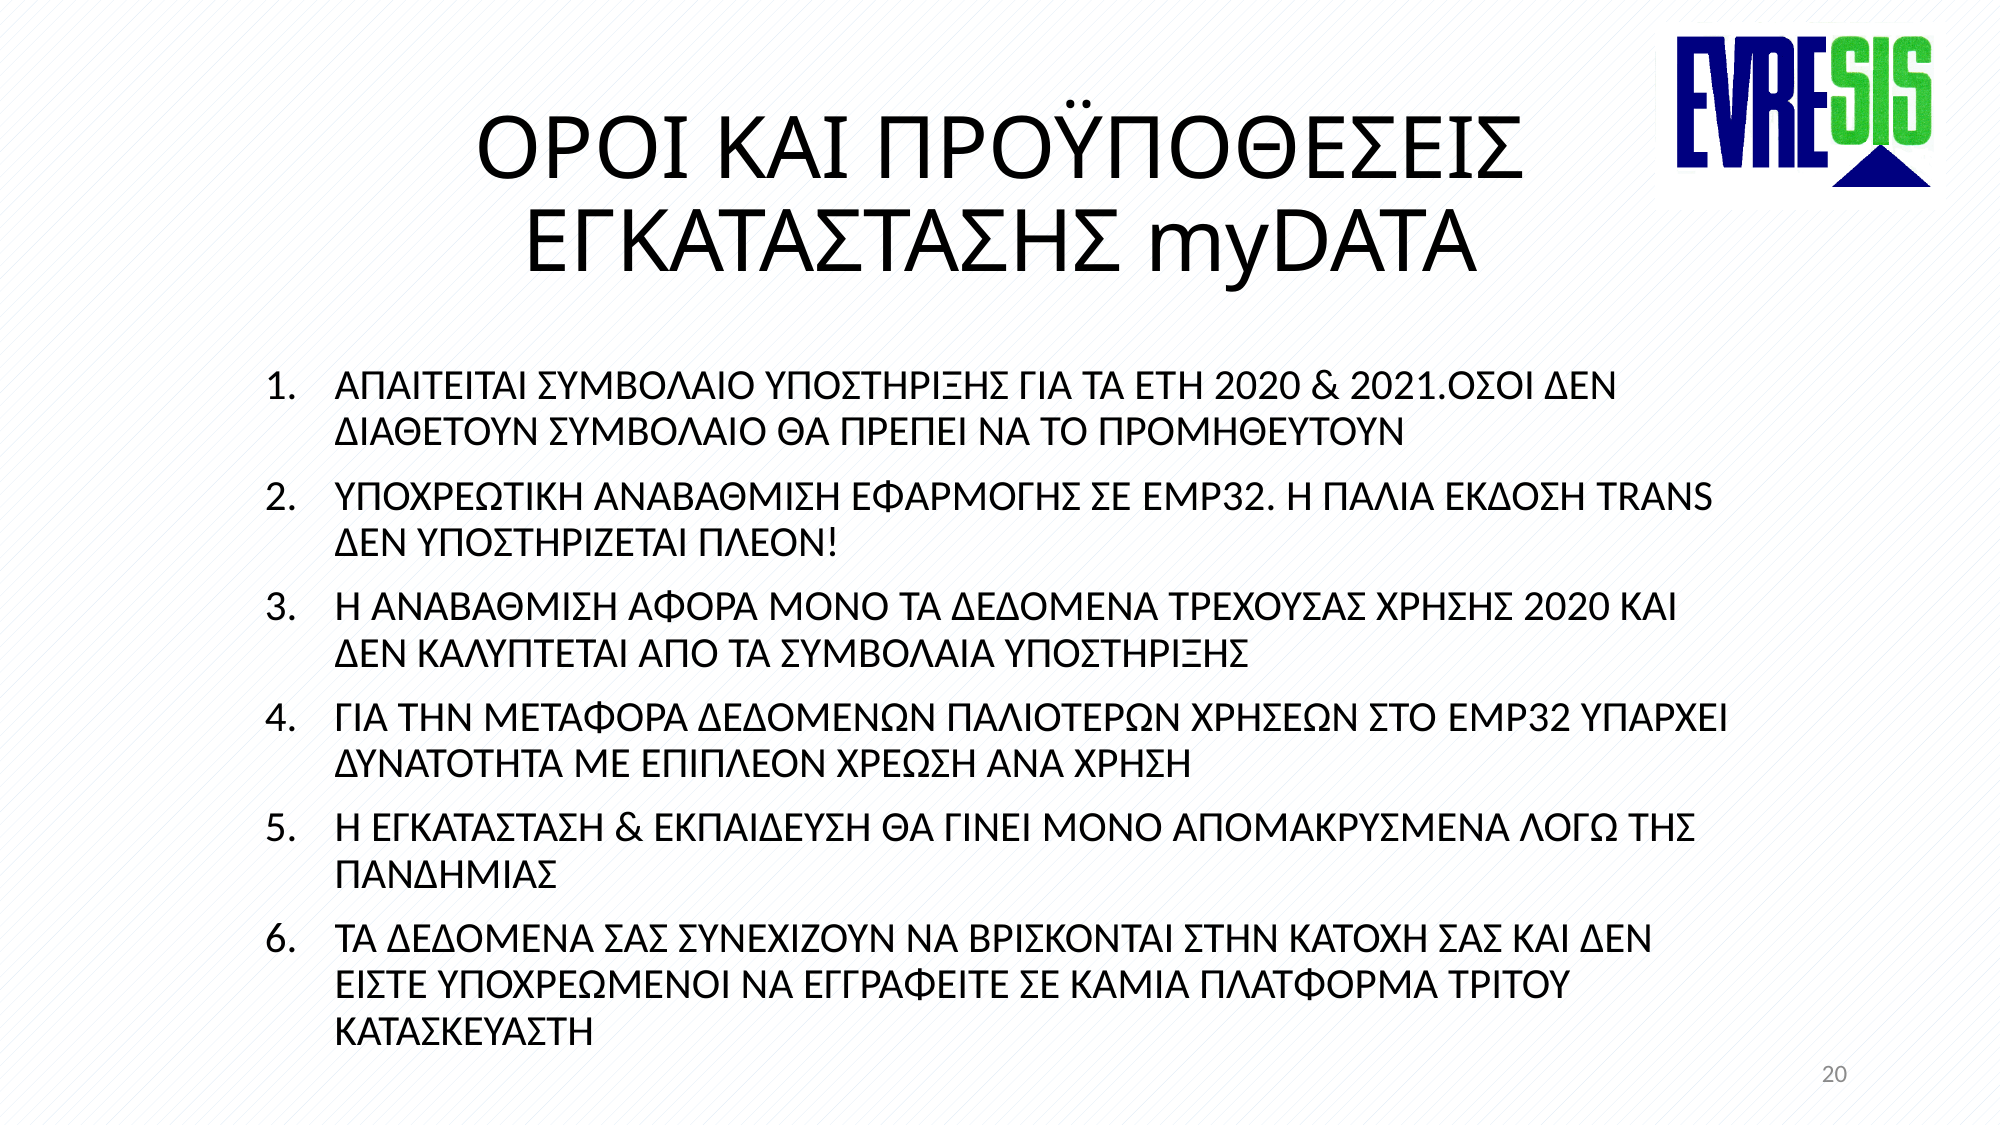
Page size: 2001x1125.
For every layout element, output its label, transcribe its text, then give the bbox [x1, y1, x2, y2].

title ΟΡΟΙ ΚΑΙ ΠΡΟΫΠΟΘΕΣΕΙΣ ΕΓΚΑΤΑΣΤΑΣΗΣ myDATA [249, 91, 1750, 298]
slide_number 20 [1412, 1042, 1863, 1103]
picture [1655, 22, 1946, 210]
subtitle ΑΠΑΙΤΕΙΤΑΙ ΣΥΜΒΟΛΑΙΟ ΥΠΟΣΤΗΡΙΞΗΣ ΓΙΑ ΤΑ ΕΤH 2020 & 2021.ΟΣΟΙ ΔΕΝ ΔΙΑΘΕΤΟΥΝ ΣΥΜΒΟΛΑΙO ΘΑ ΠΡΕΠΕΙ ΝΑ ΤΟ ΠΡΟΜΗΘΕΥΤΟΥΝ ΥΠΟΧΡΕΩΤΙΚΗ ΑΝΑΒΑΘΜΙΣΗ ΕΦΑΡΜΟΓΗΣ ΣΕ EMP32. H ΠΑΛΙΑ ΕΚΔΟΣΗ TRANS ΔΕΝ ΥΠΟΣΤΗΡΙΖΕΤΑΙ ΠΛΕΟΝ! Η ΑΝΑΒΑΘΜΙΣΗ ΑΦΟΡΑ ΜΟΝΟ ΤΑ ΔΕΔΟΜΕΝΑ ΤΡΕΧΟΥΣΑΣ ΧΡΗΣΗΣ 2020 ΚΑΙ ΔΕΝ ΚΑΛΥΠΤΕΤΑΙ ΑΠΟ ΤΑ ΣΥΜΒΟΛΑΙΑ ΥΠΟΣΤΗΡΙΞΗΣ ΓΙΑ ΤΗΝ ΜΕΤΑΦΟΡΑ ΔΕΔΟΜΕΝΩΝ ΠΑΛΙΟΤΕΡΩΝ ΧΡΗΣΕΩΝ ΣΤΟ EMP32 ΥΠΑΡΧΕΙ ΔΥΝΑΤΟΤΗΤΑ ΜΕ ΕΠΙΠΛΕΟΝ ΧΡΕΩΣΗ ΑΝΑ ΧΡΗΣΗ Η ΕΓΚΑΤΑΣΤΑΣΗ & ΕΚΠΑΙΔΕΥΣΗ ΘΑ ΓΙΝΕΙ ΜΟΝΟ ΑΠΟΜΑΚΡΥΣΜΕΝΑ ΛΟΓΩ ΤΗΣ ΠΑΝΔΗΜΙΑΣ ΤΑ ΔΕΔΟΜΕΝΑ ΣΑΣ ΣΥΝΕΧΙΖΟΥΝ ΝΑ ΒΡΙΣΚΟΝΤΑΙ ΣΤΗΝ ΚΑΤΟΧΗ ΣΑΣ ΚΑΙ ΔΕΝ ΕΙΣΤΕ ΥΠΟΧΡΕΩΜΕΝΟΙ ΝΑ ΕΓΓΡΑΦΕΙΤΕ ΣΕ ΚΑΜΙΑ ΠΛΑΤΦΟΡΜΑ ΤΡΙΤΟΥ ΚΑΤΑΣΚΕΥΑΣΤΗ [249, 354, 1750, 1067]
